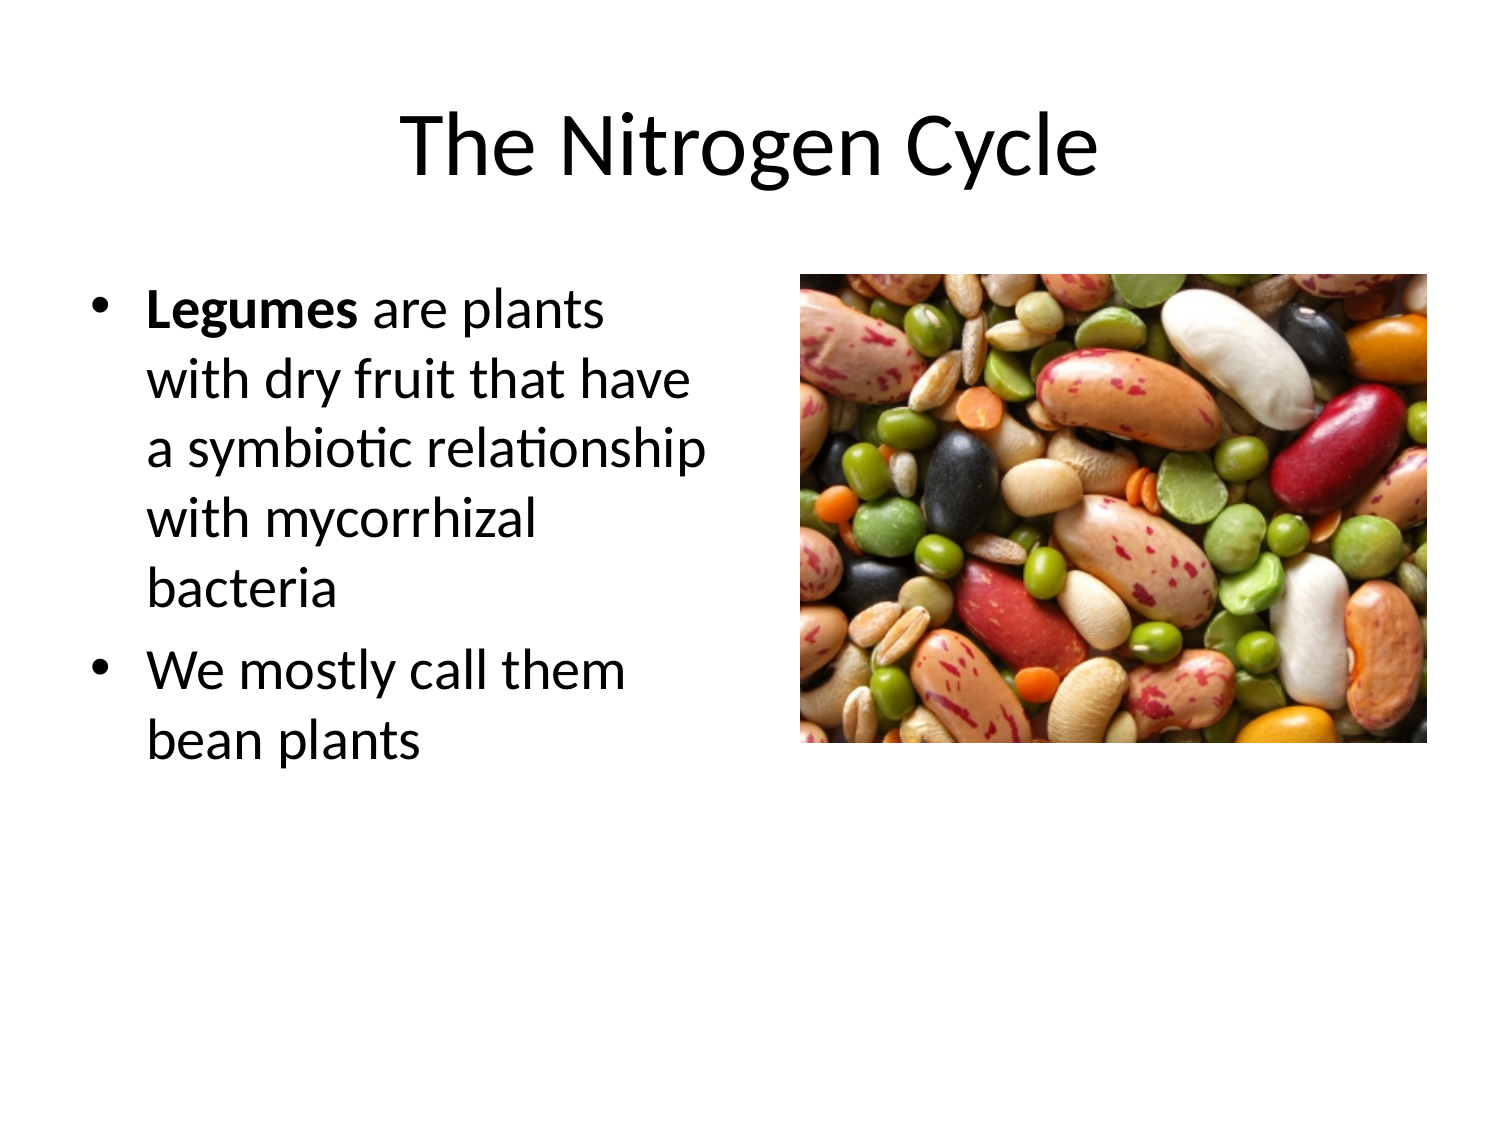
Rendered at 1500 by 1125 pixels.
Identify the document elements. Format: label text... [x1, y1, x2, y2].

title The Nitrogen Cycle [75, 45, 1425, 233]
list Legumes are plants with dry fruit that have a symbiotic relationship with mycorrhizal bacteria We mostly call them bean plants [75, 262, 738, 1005]
picture [799, 274, 1427, 743]
